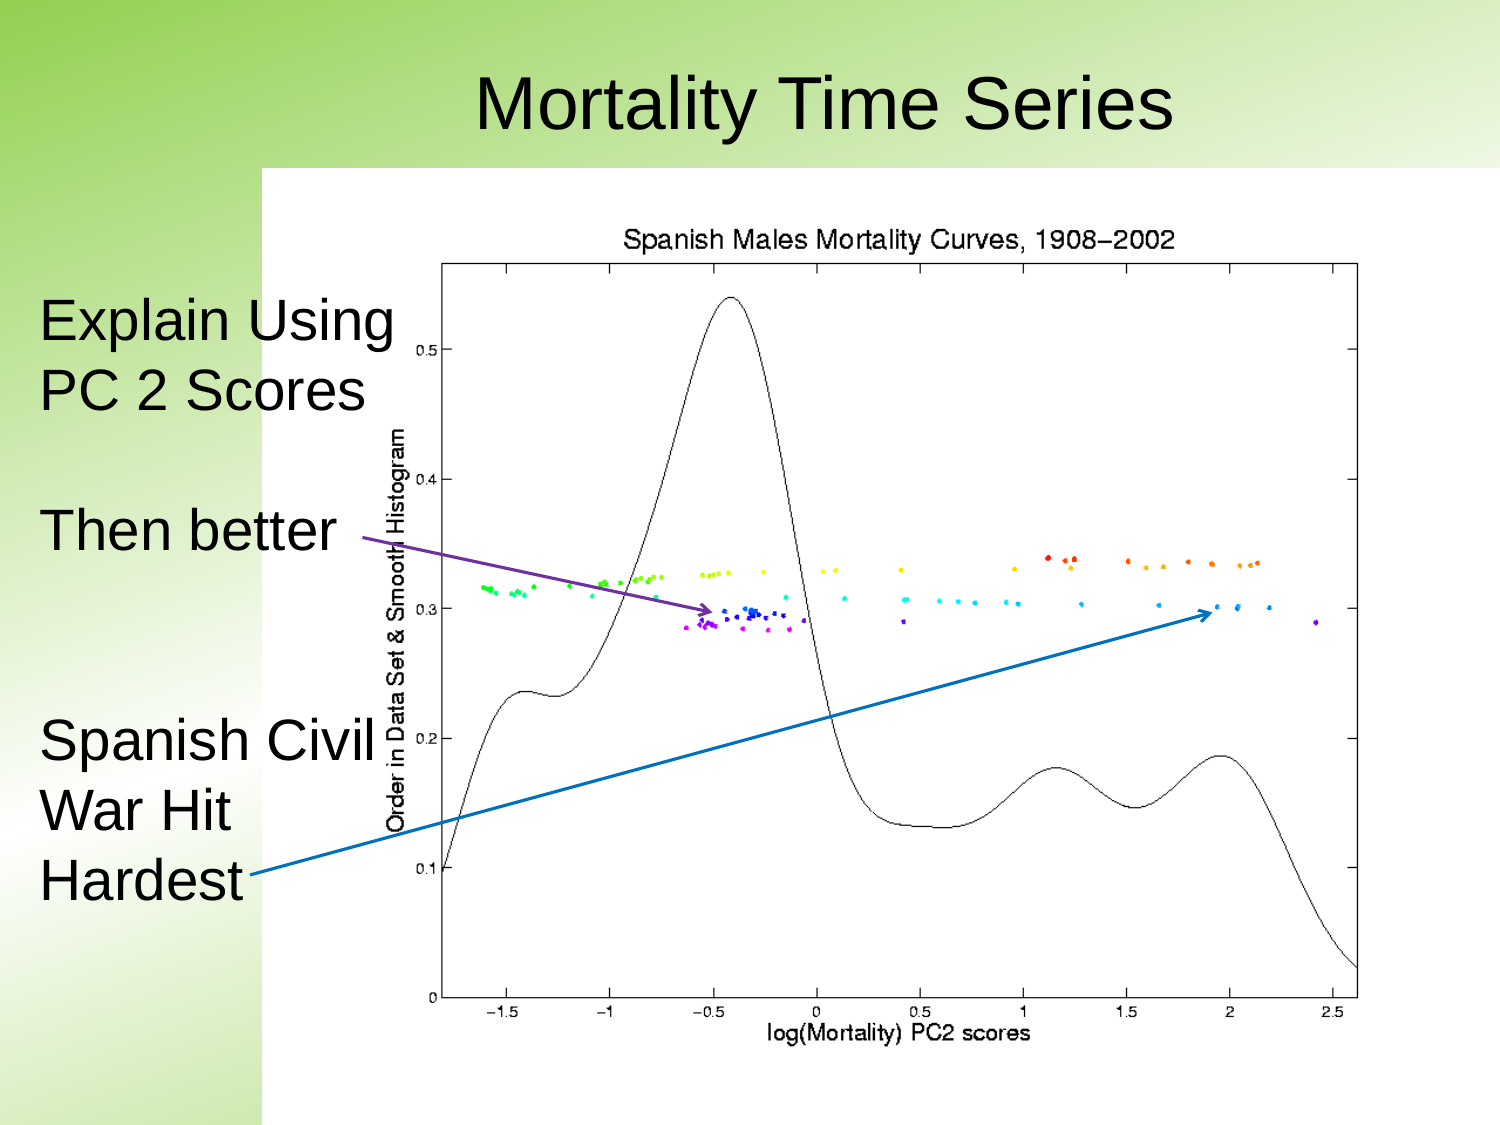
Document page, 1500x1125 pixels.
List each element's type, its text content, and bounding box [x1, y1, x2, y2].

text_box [249, 612, 1213, 876]
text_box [362, 537, 713, 613]
text_box Explain Using PC 2 Scores Then better Spanish Civil War Hit Hardest [24, 275, 256, 920]
picture [261, 168, 1500, 1125]
title Mortality Time Series [187, 37, 1463, 163]
